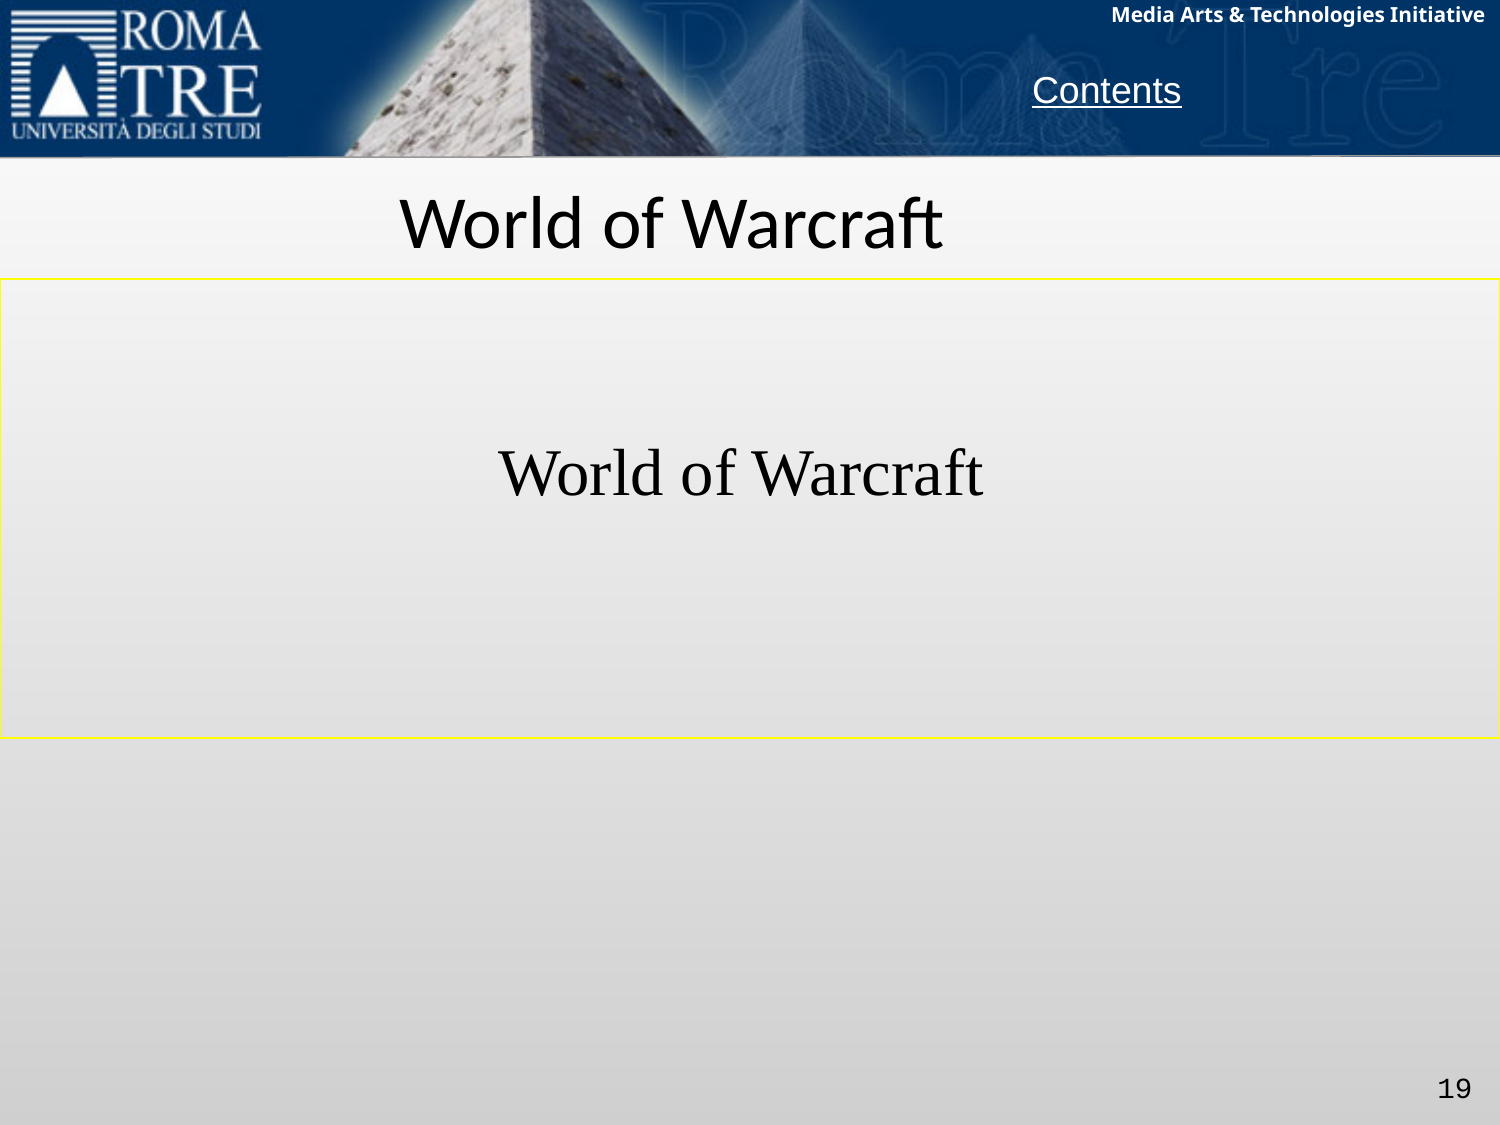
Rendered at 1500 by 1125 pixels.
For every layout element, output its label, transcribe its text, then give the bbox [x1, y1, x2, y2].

title World of Warcraft [0, 278, 1500, 739]
text_box World of Warcraft [316, 166, 1028, 272]
picture [0, 0, 1500, 156]
text_box Contents [1017, 58, 1197, 119]
